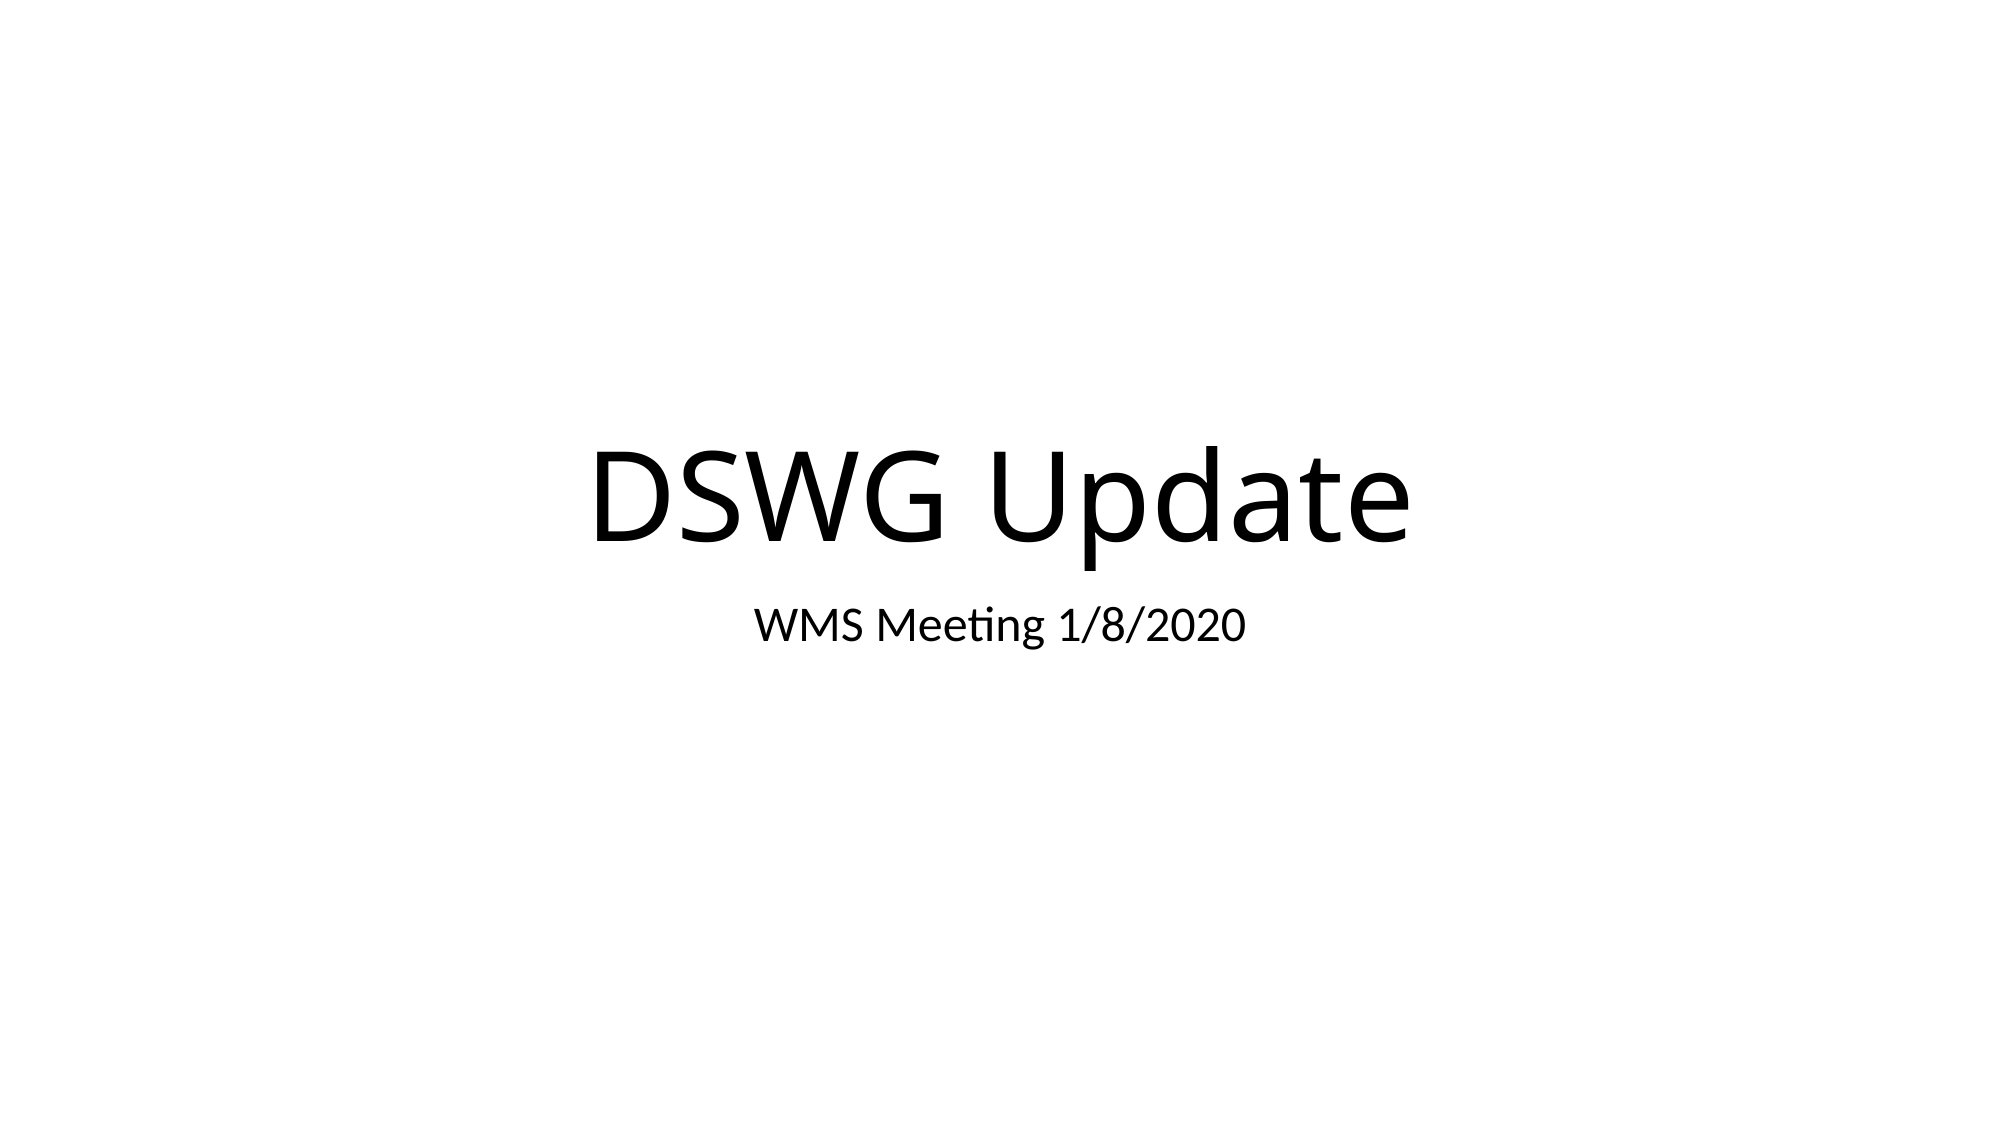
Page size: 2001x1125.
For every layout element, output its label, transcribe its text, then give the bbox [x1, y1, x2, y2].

title DSWG Update [249, 184, 1750, 576]
subtitle WMS Meeting 1/8/2020 [249, 590, 1750, 863]
